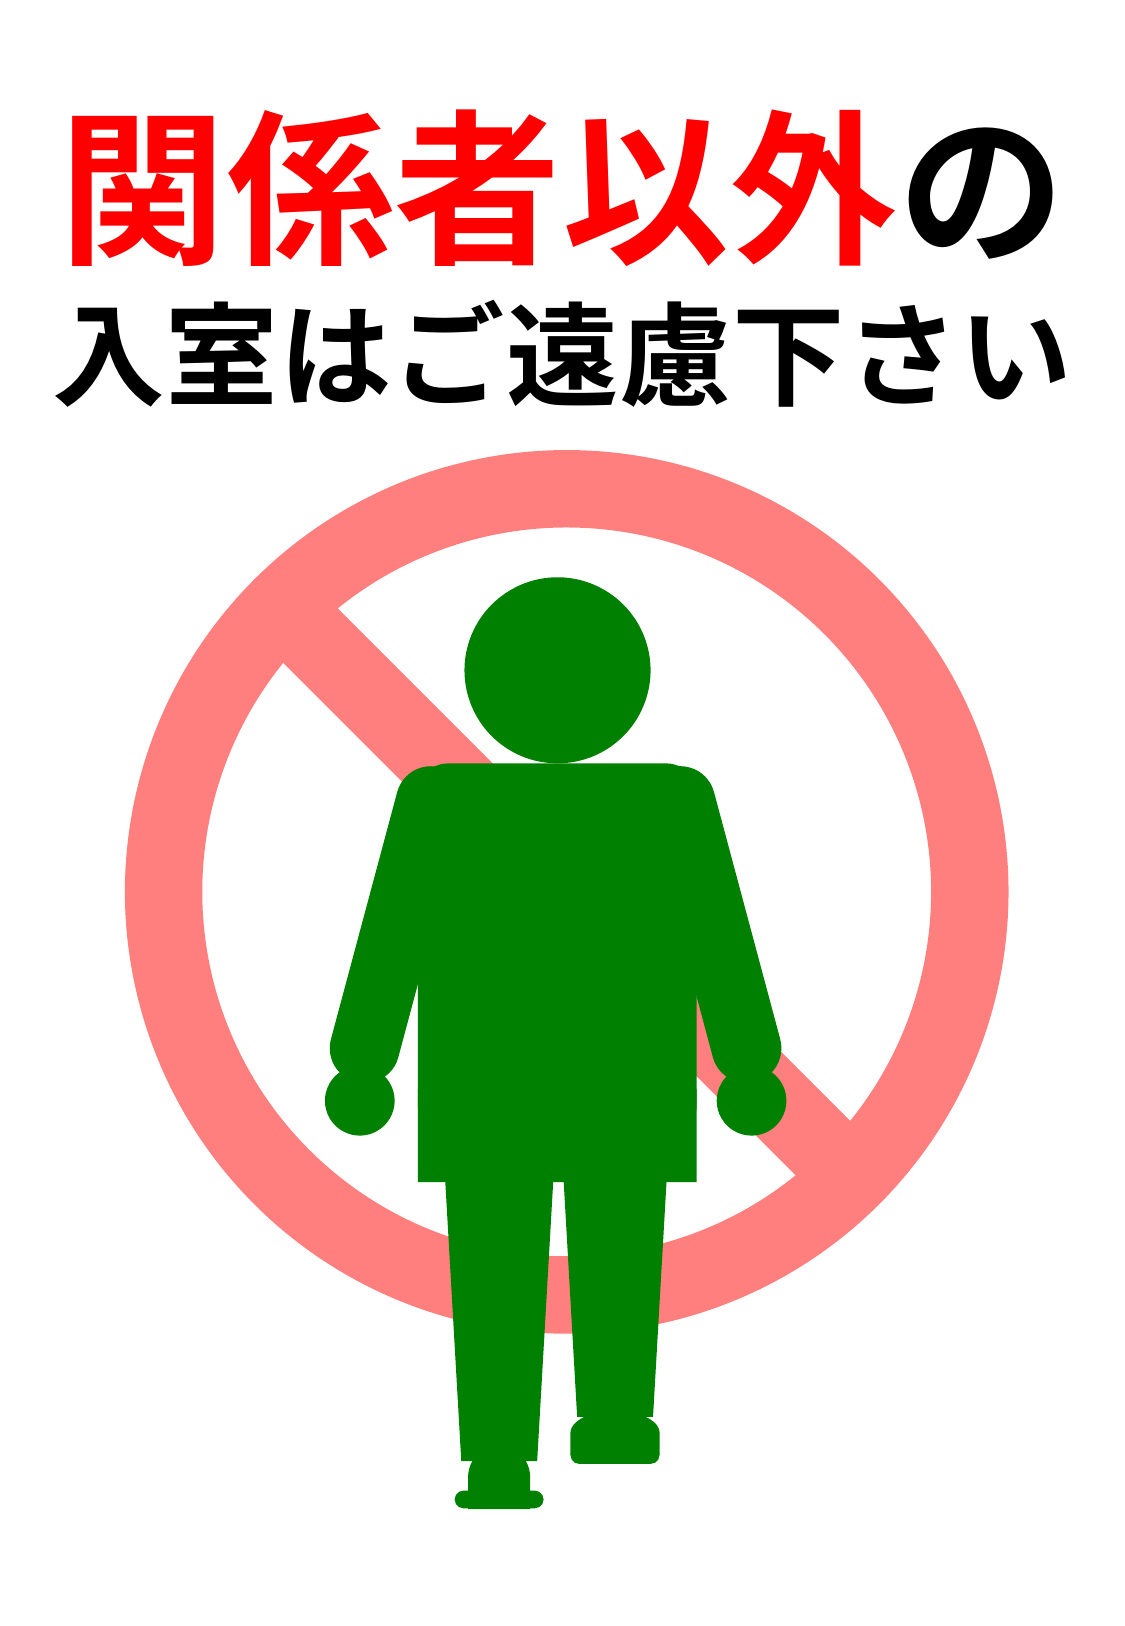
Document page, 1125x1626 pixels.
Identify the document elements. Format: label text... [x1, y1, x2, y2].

text_box 関係者以外の 入室はご遠慮下さい [1, 77, 1125, 428]
text_box [124, 450, 1009, 1273]
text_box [324, 577, 787, 1509]
